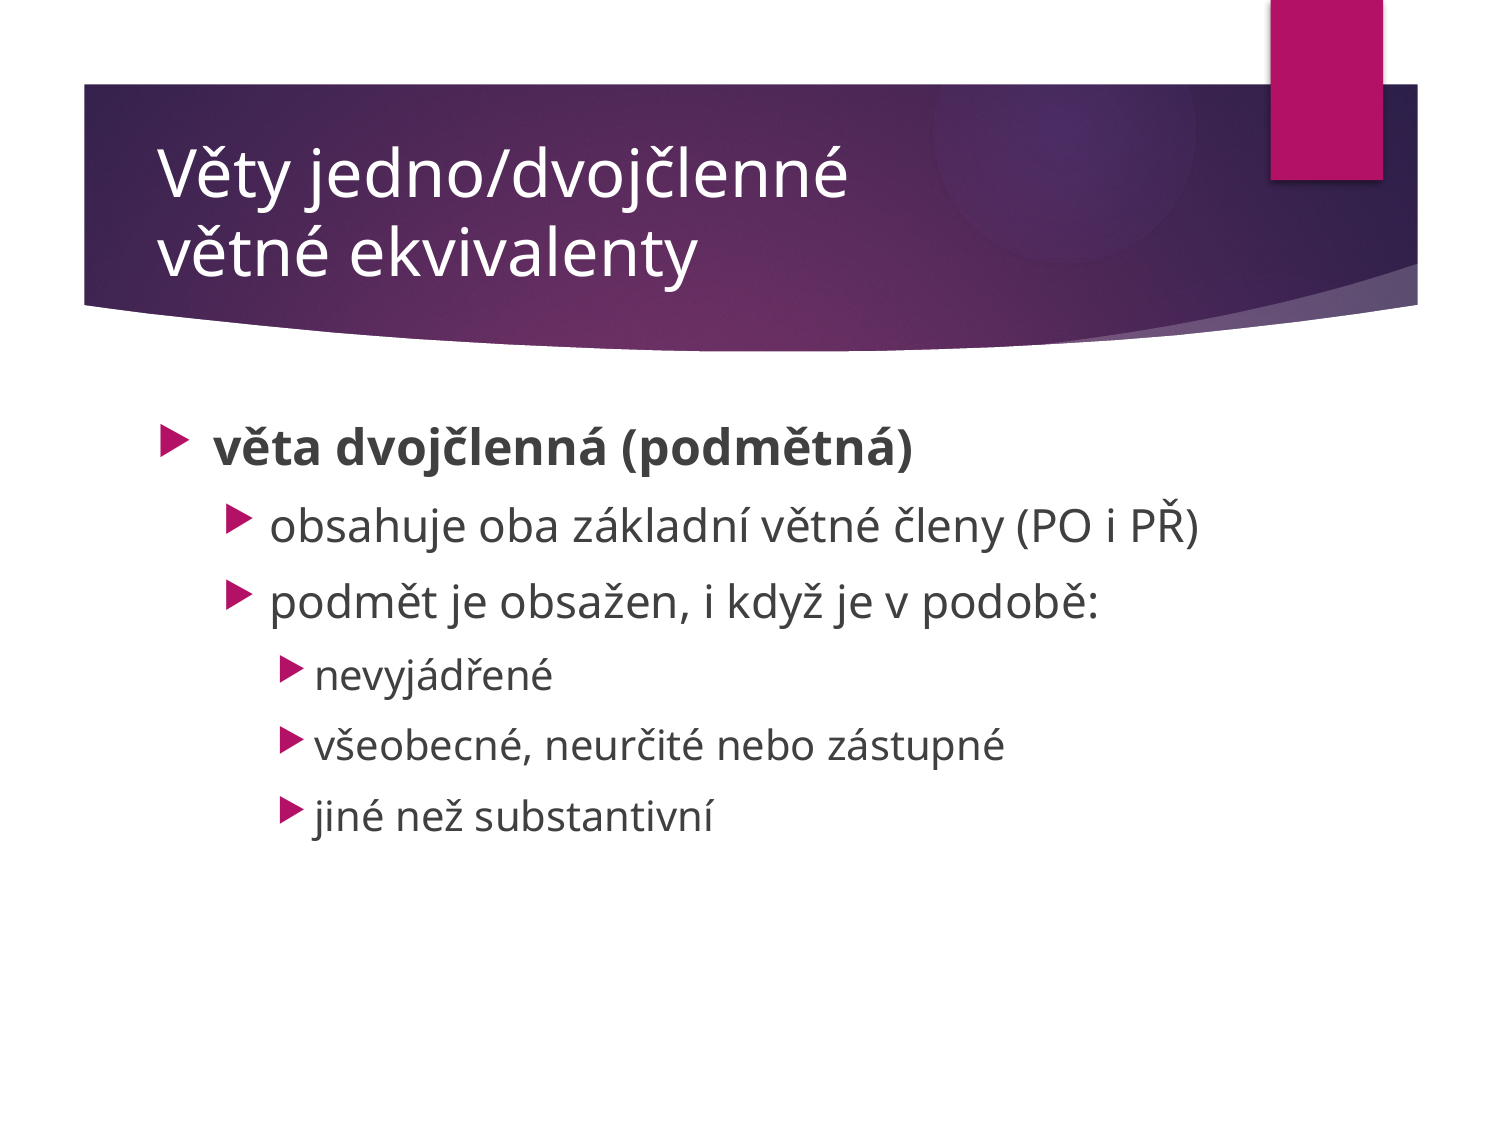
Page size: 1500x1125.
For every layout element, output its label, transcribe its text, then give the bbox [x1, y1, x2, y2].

title Věty jedno/dvojčlenné větné ekvivalenty [142, 152, 1183, 269]
list věta dvojčlenná (podmětná) obsahuje oba základní větné členy (PO i PŘ) podmět je obsažen, i když je v podobě: nevyjádřené všeobecné, neurčité nebo zástupné jiné než substantivní [141, 408, 1421, 988]
